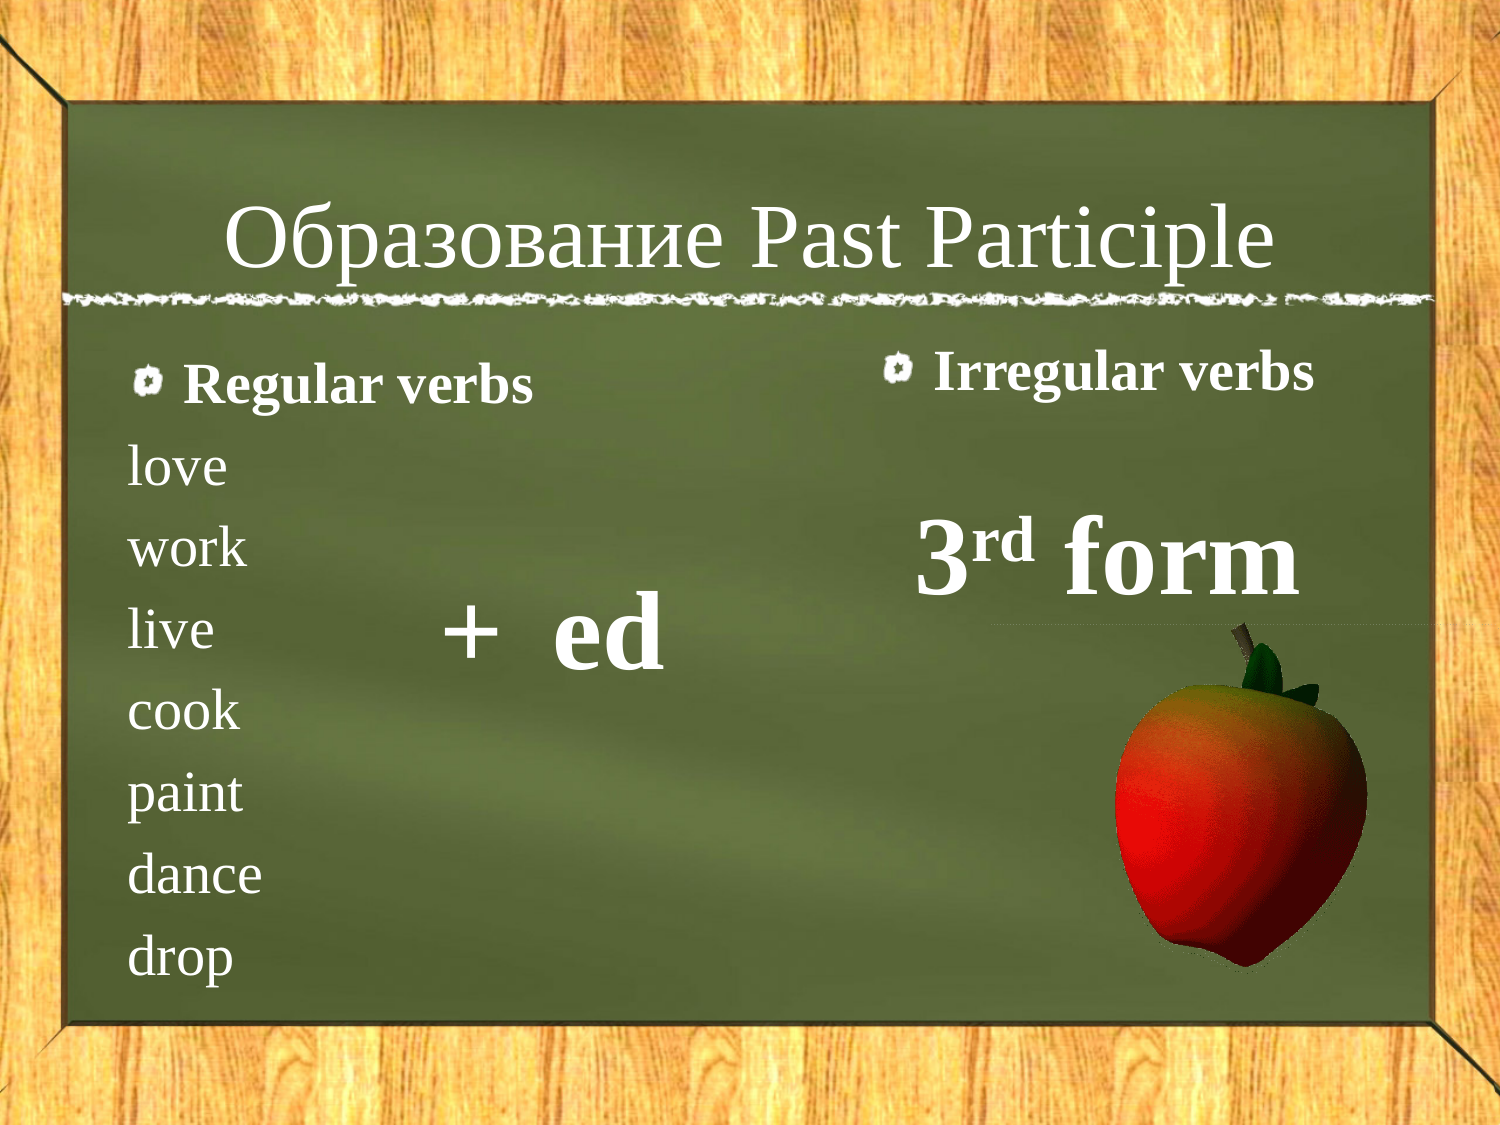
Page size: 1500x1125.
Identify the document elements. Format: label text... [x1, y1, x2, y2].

text_box + [425, 549, 525, 700]
list Irregular verbs [862, 324, 1426, 463]
title Образование Past Participle [112, 137, 1388, 326]
text_box ed [537, 549, 738, 700]
picture [0, 0, 1500, 1125]
text_box 3rd form [899, 474, 1438, 625]
list Regular verbs love work live cook paint dance drop [112, 337, 638, 1013]
